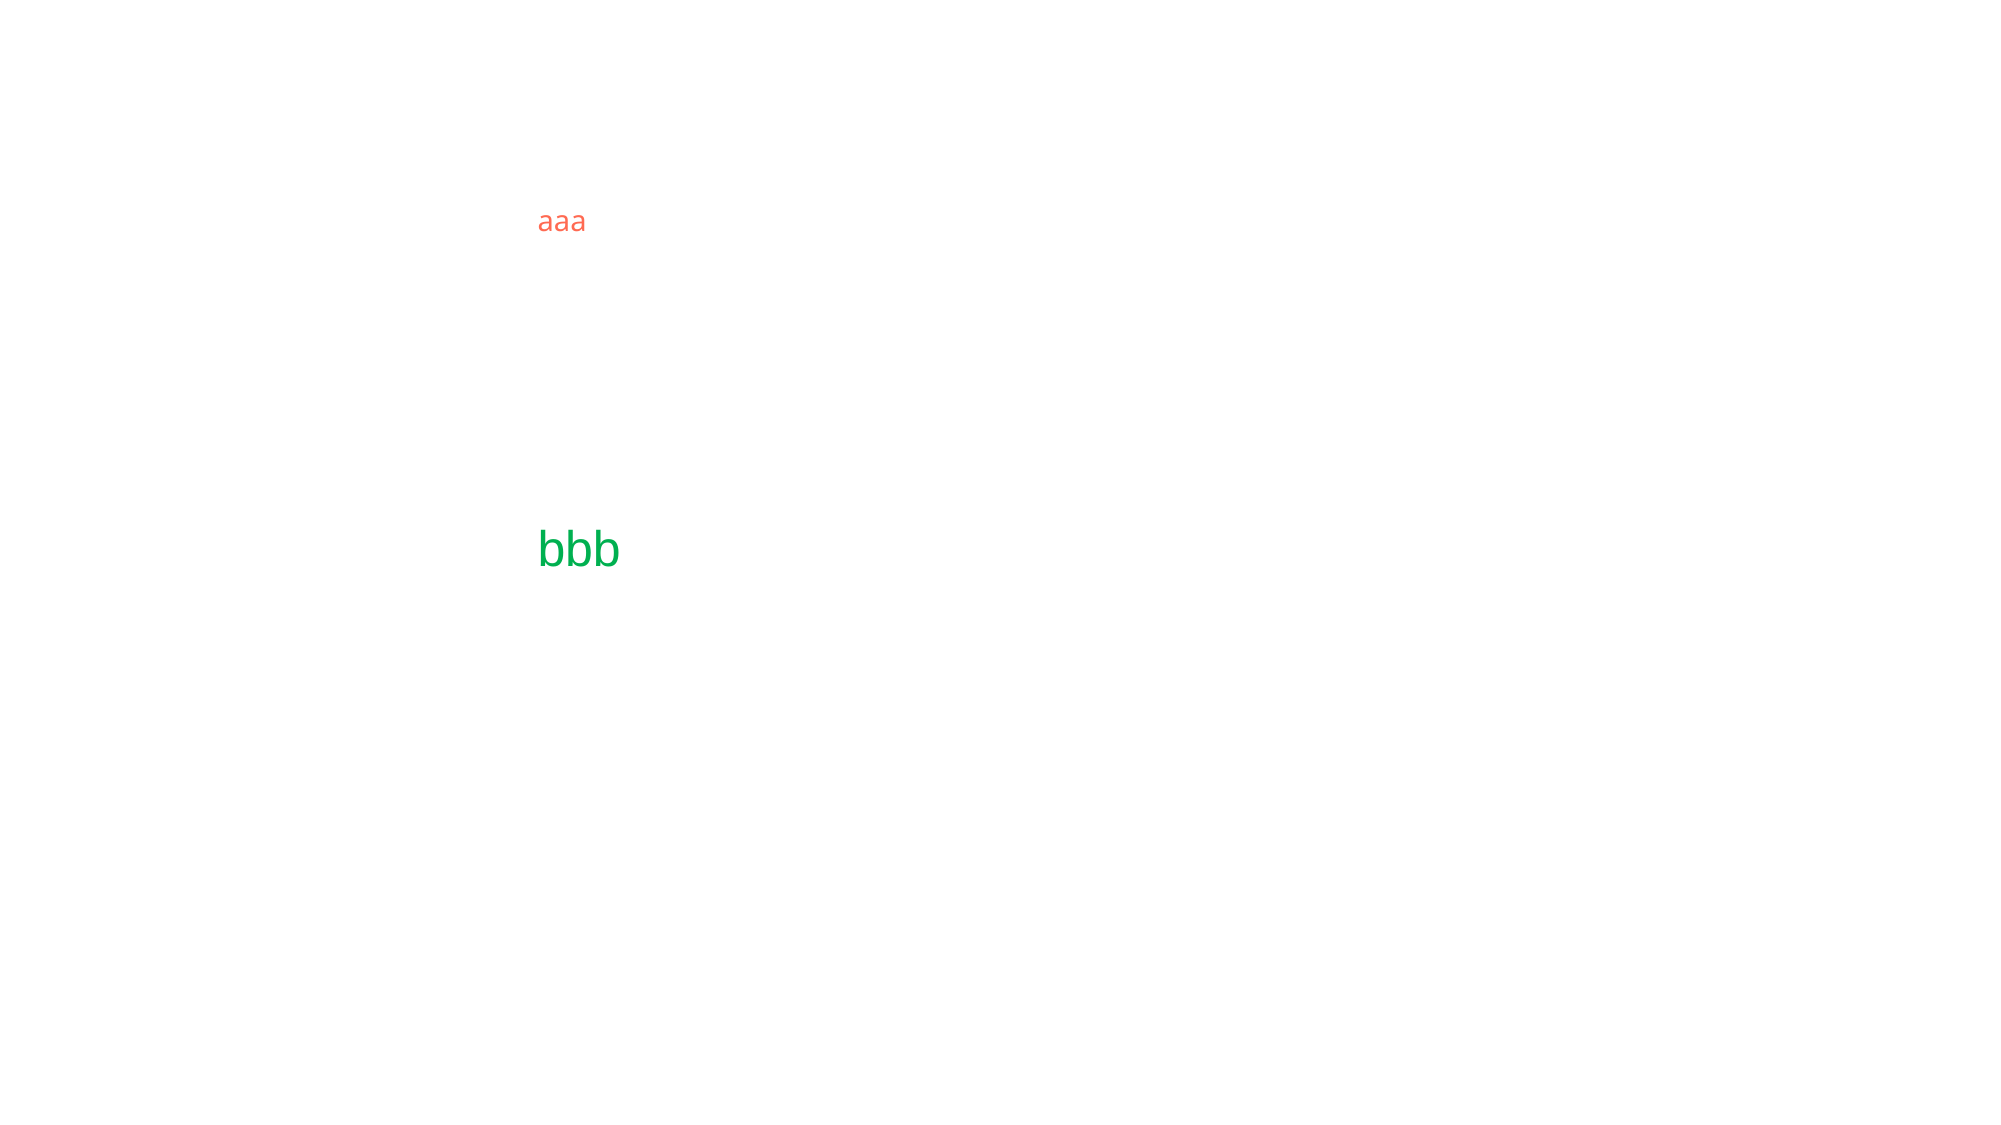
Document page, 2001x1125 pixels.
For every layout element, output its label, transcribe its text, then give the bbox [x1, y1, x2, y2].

list bbb [537, 510, 1750, 747]
list aaa [537, 206, 1750, 239]
